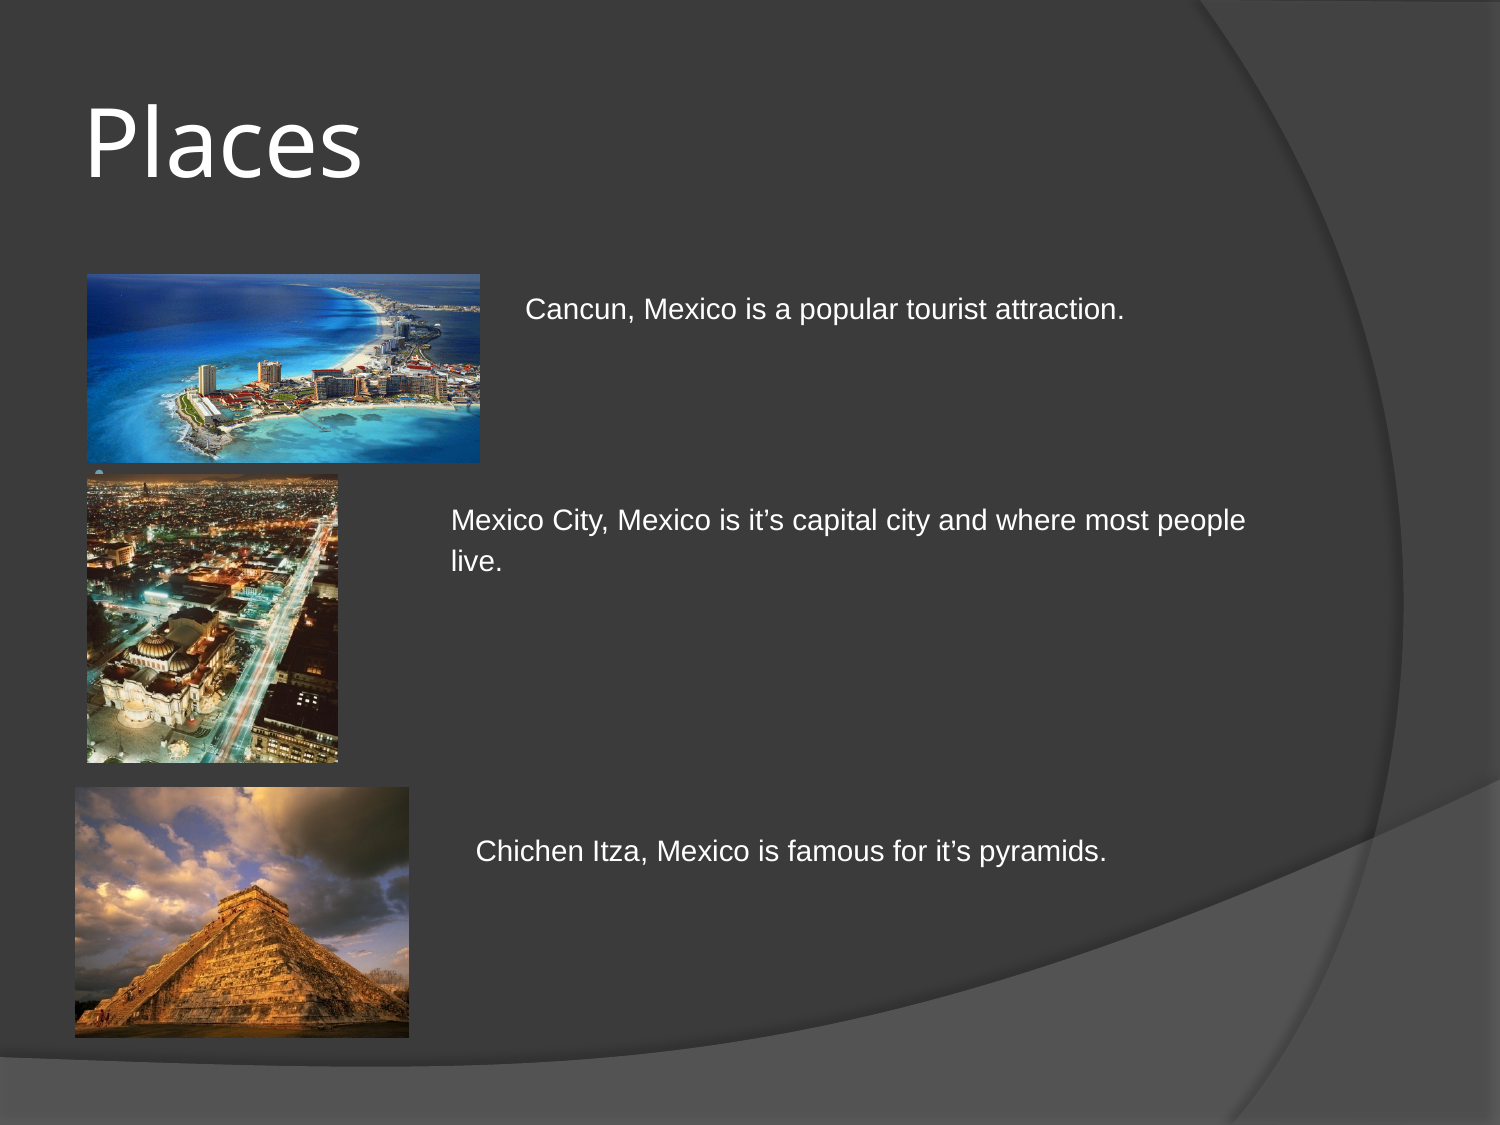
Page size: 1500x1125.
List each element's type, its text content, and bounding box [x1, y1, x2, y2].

picture [87, 274, 481, 463]
picture [74, 787, 409, 1038]
list Cancun, Mexico is a popular tourist attraction. Mexico City, Mexico is it’s capital city and where most people live. Chichen Itza, Mexico is famous for it’s pyramids. [75, 262, 1300, 1005]
title Places [75, 45, 1300, 233]
picture [87, 474, 338, 763]
